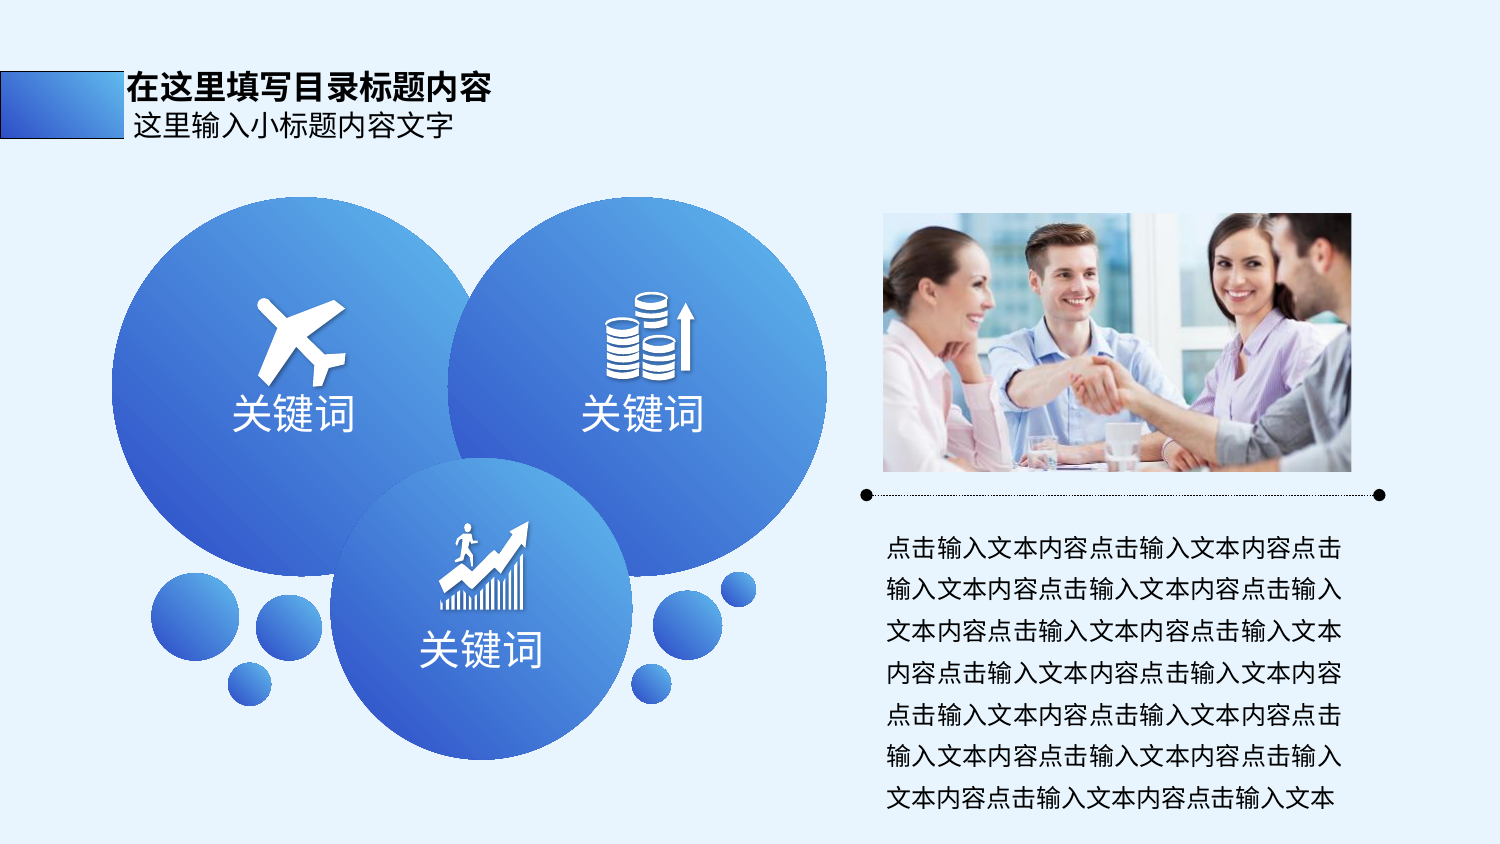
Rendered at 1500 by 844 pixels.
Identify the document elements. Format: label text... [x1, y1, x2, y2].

text_box 点击输入文本内容点击输入文本内容点击输入文本内容点击输入文本内容点击输入文本内容点击输入文本内容点击输入文本内容点击输入文本内容点击输入文本内容点击输入文本内容点击输入文本内容点击输入文本内容点击输入文本内容点击输入文本内容点击输入文本内容点击输入文本 [871, 513, 1358, 820]
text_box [447, 197, 827, 577]
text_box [330, 457, 633, 760]
text_box [881, 211, 1354, 473]
text_box [0, 69, 118, 140]
text_box [637, 662, 674, 706]
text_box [111, 197, 445, 577]
text_box 在这里填写目录标题内容 [112, 59, 538, 114]
text_box [651, 588, 725, 662]
text_box [149, 585, 241, 663]
text_box [254, 592, 324, 663]
text_box [225, 660, 274, 708]
text_box [719, 585, 759, 609]
text_box 这里输入小标题内容文字 [118, 99, 471, 150]
